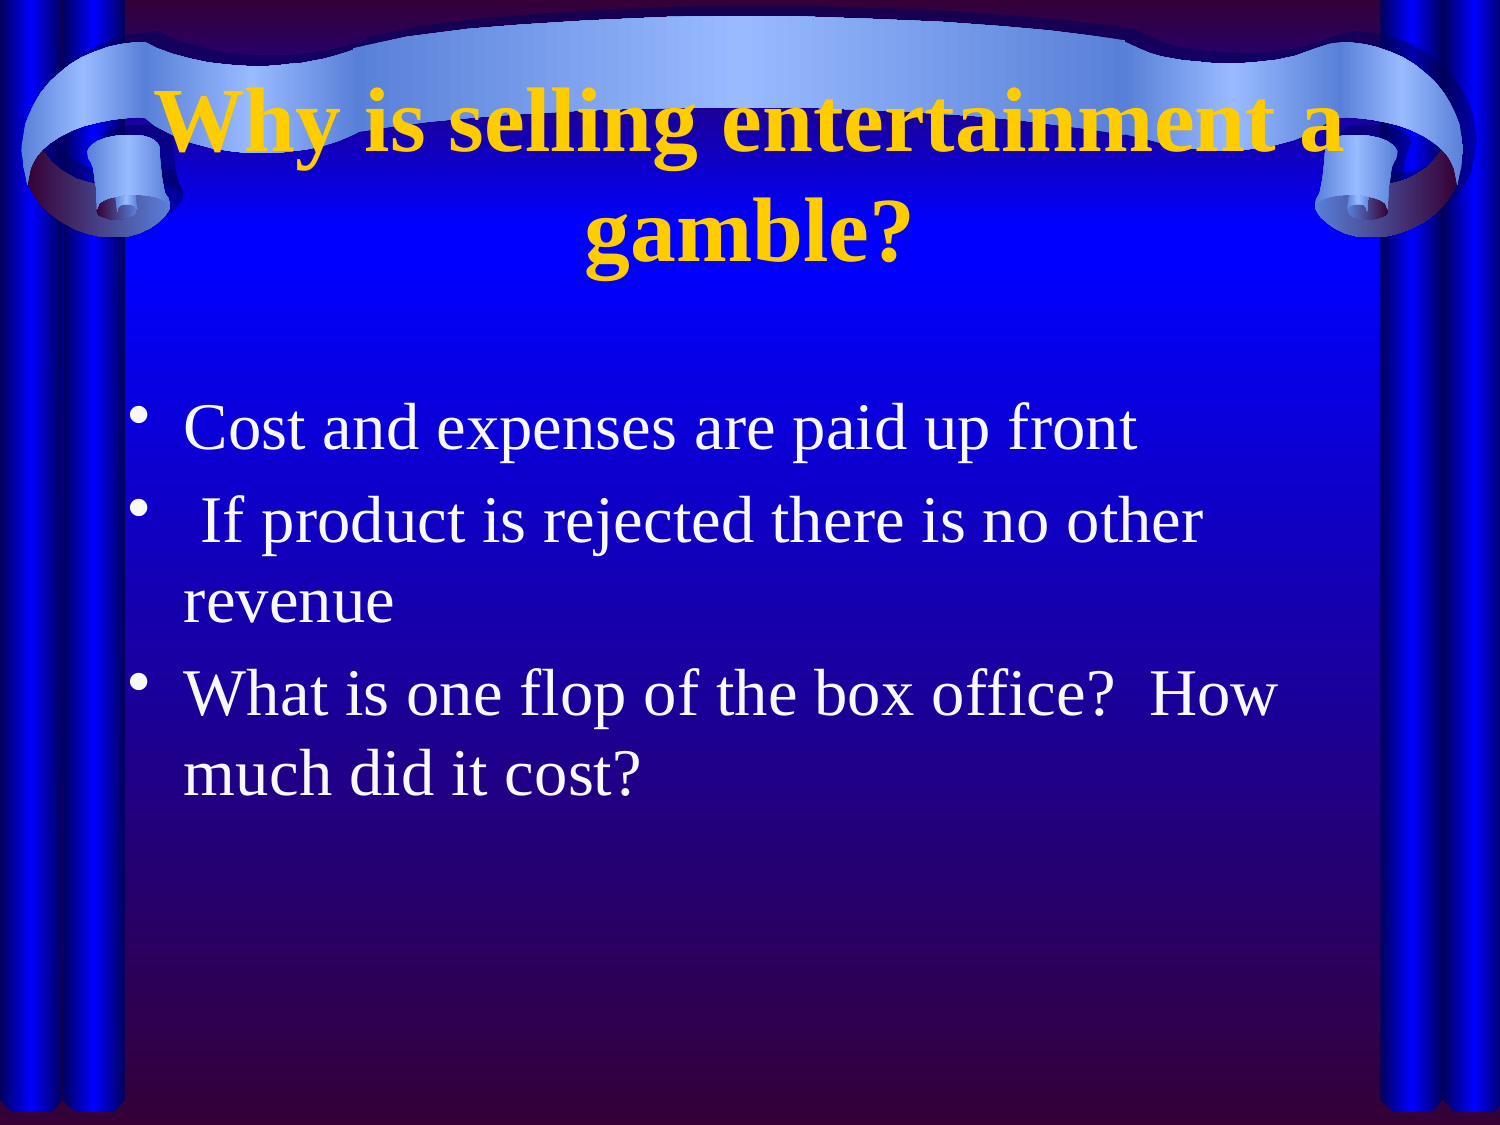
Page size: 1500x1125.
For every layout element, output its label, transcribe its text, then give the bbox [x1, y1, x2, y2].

title Why is selling entertainment a gamble? [112, 124, 1388, 326]
list Cost and expenses are paid up front If product is rejected there is no other revenue What is one flop of the box office? How much did it cost? [112, 374, 1388, 1051]
